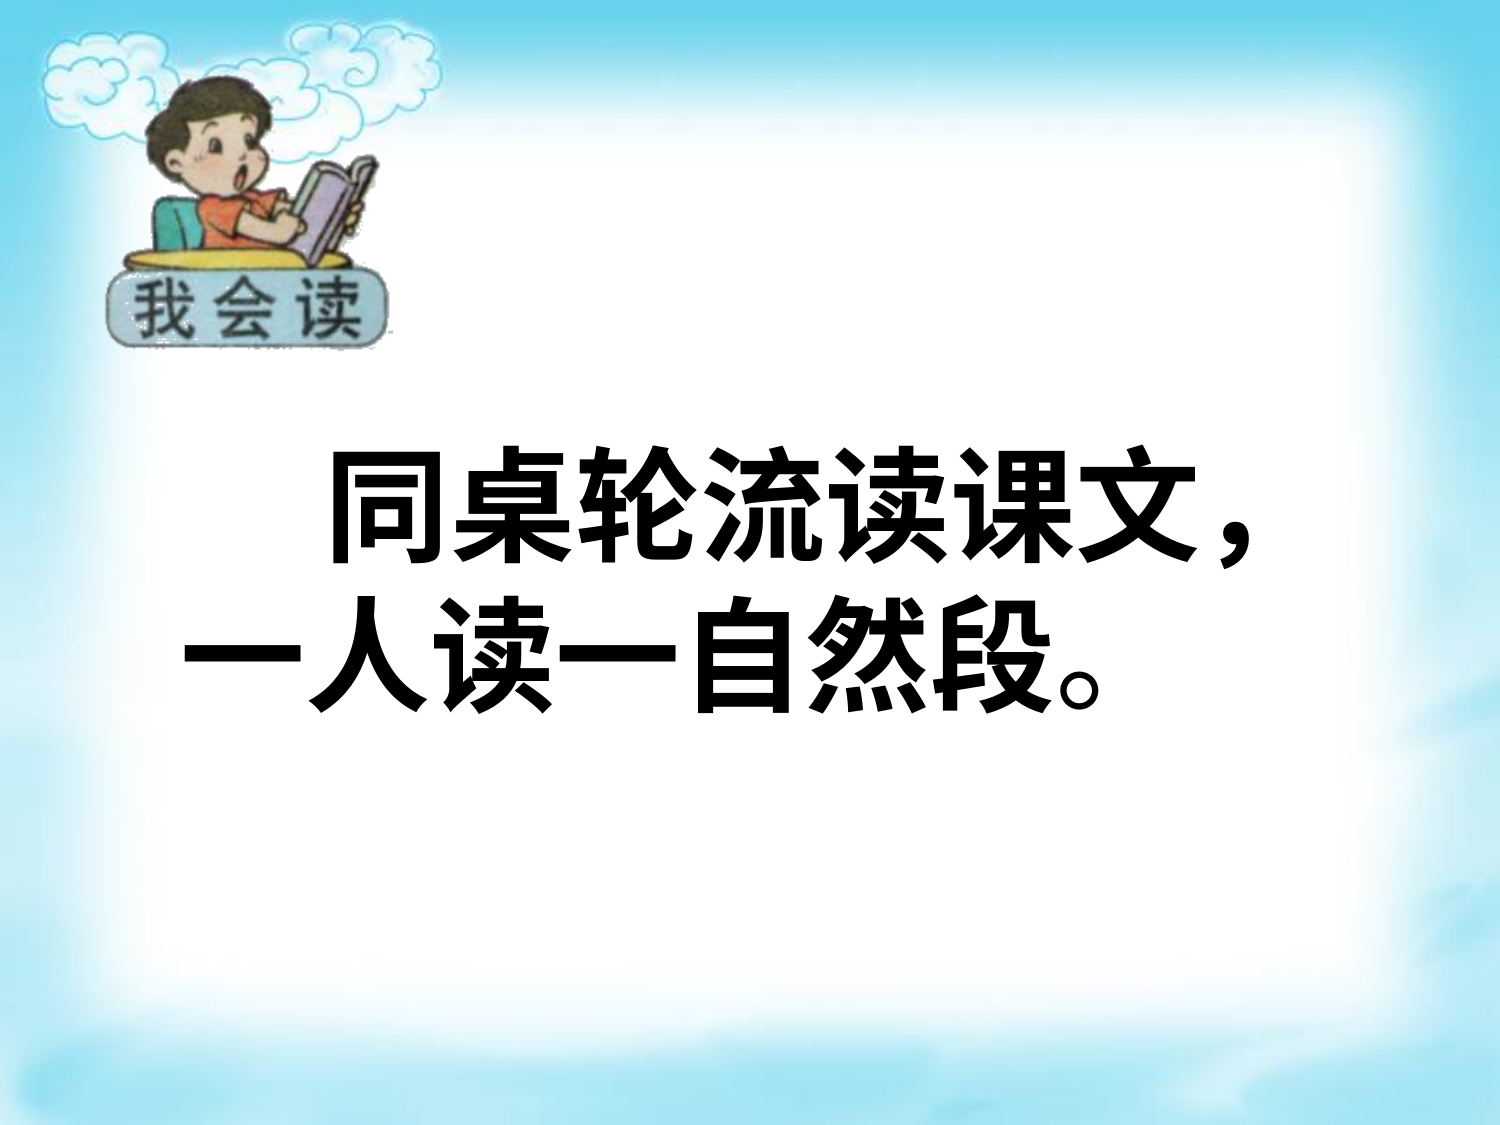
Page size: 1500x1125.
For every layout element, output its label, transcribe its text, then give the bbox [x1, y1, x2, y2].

picture [0, 0, 1500, 1125]
text_box 同桌轮流读课文， 一人读一自然段。 [165, 199, 1340, 735]
